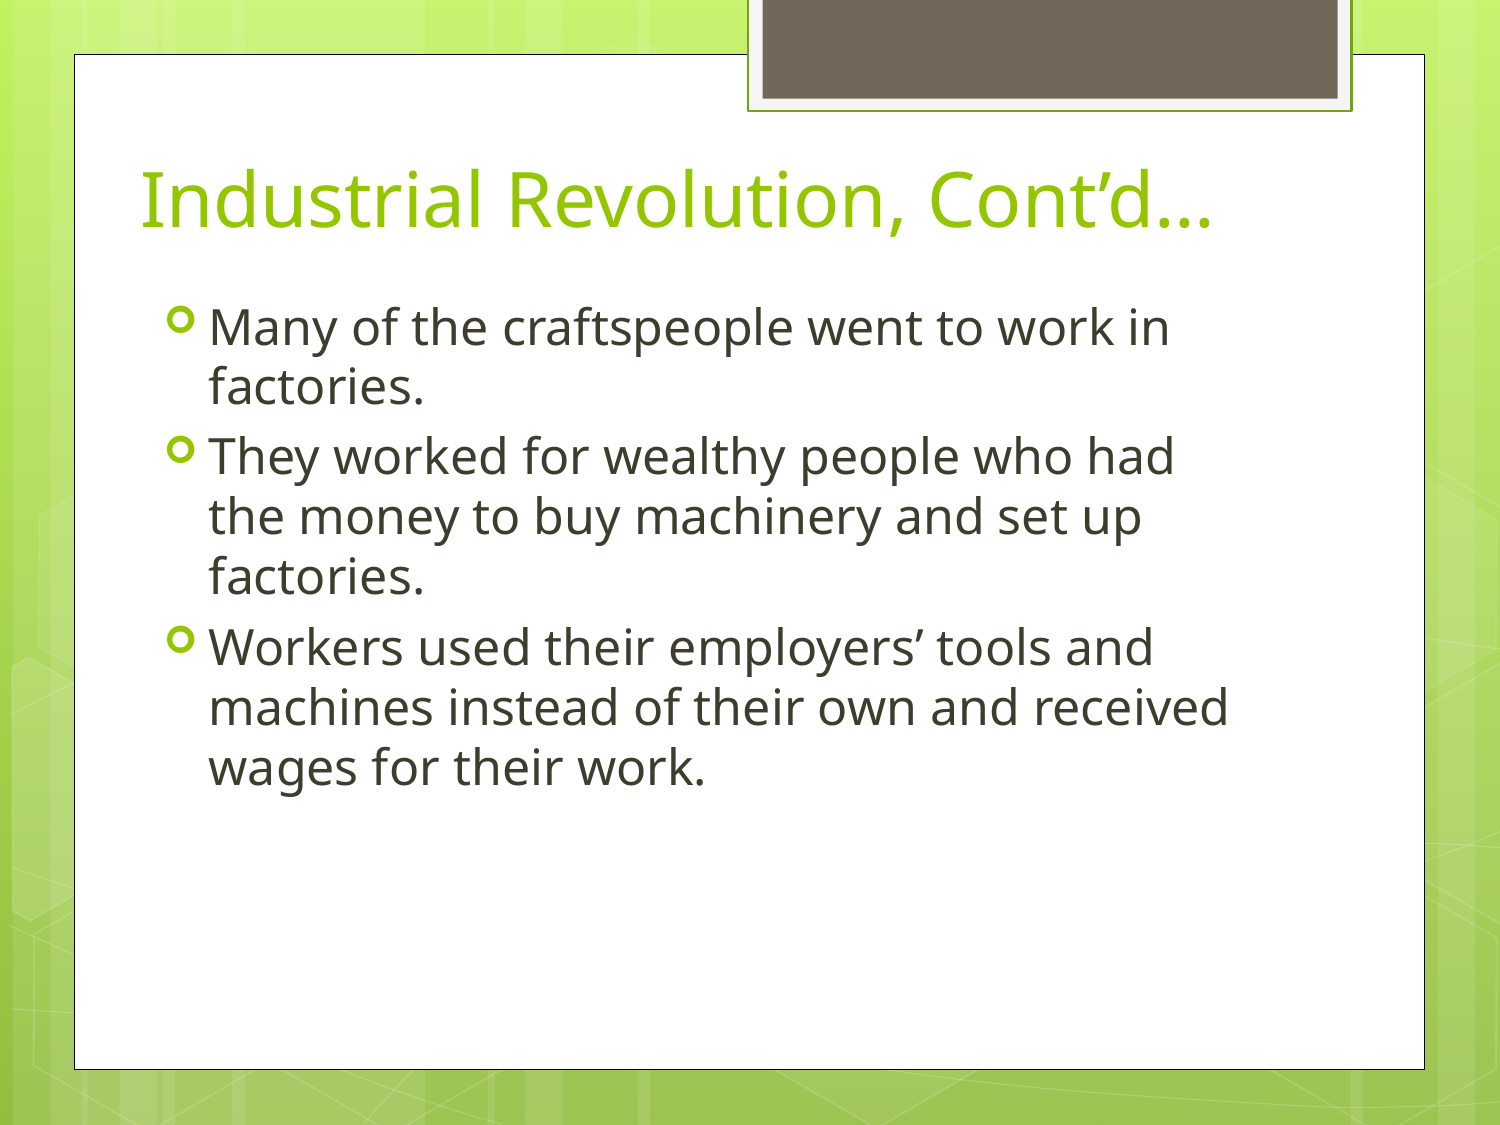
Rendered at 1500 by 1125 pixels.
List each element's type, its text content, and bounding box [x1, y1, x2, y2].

title Industrial Revolution, Cont’d… [125, 62, 1278, 250]
list Many of the craftspeople went to work in factories. They worked for wealthy people who had the money to buy machinery and set up factories. Workers used their employers’ tools and machines instead of their own and received wages for their work. [137, 287, 1250, 864]
